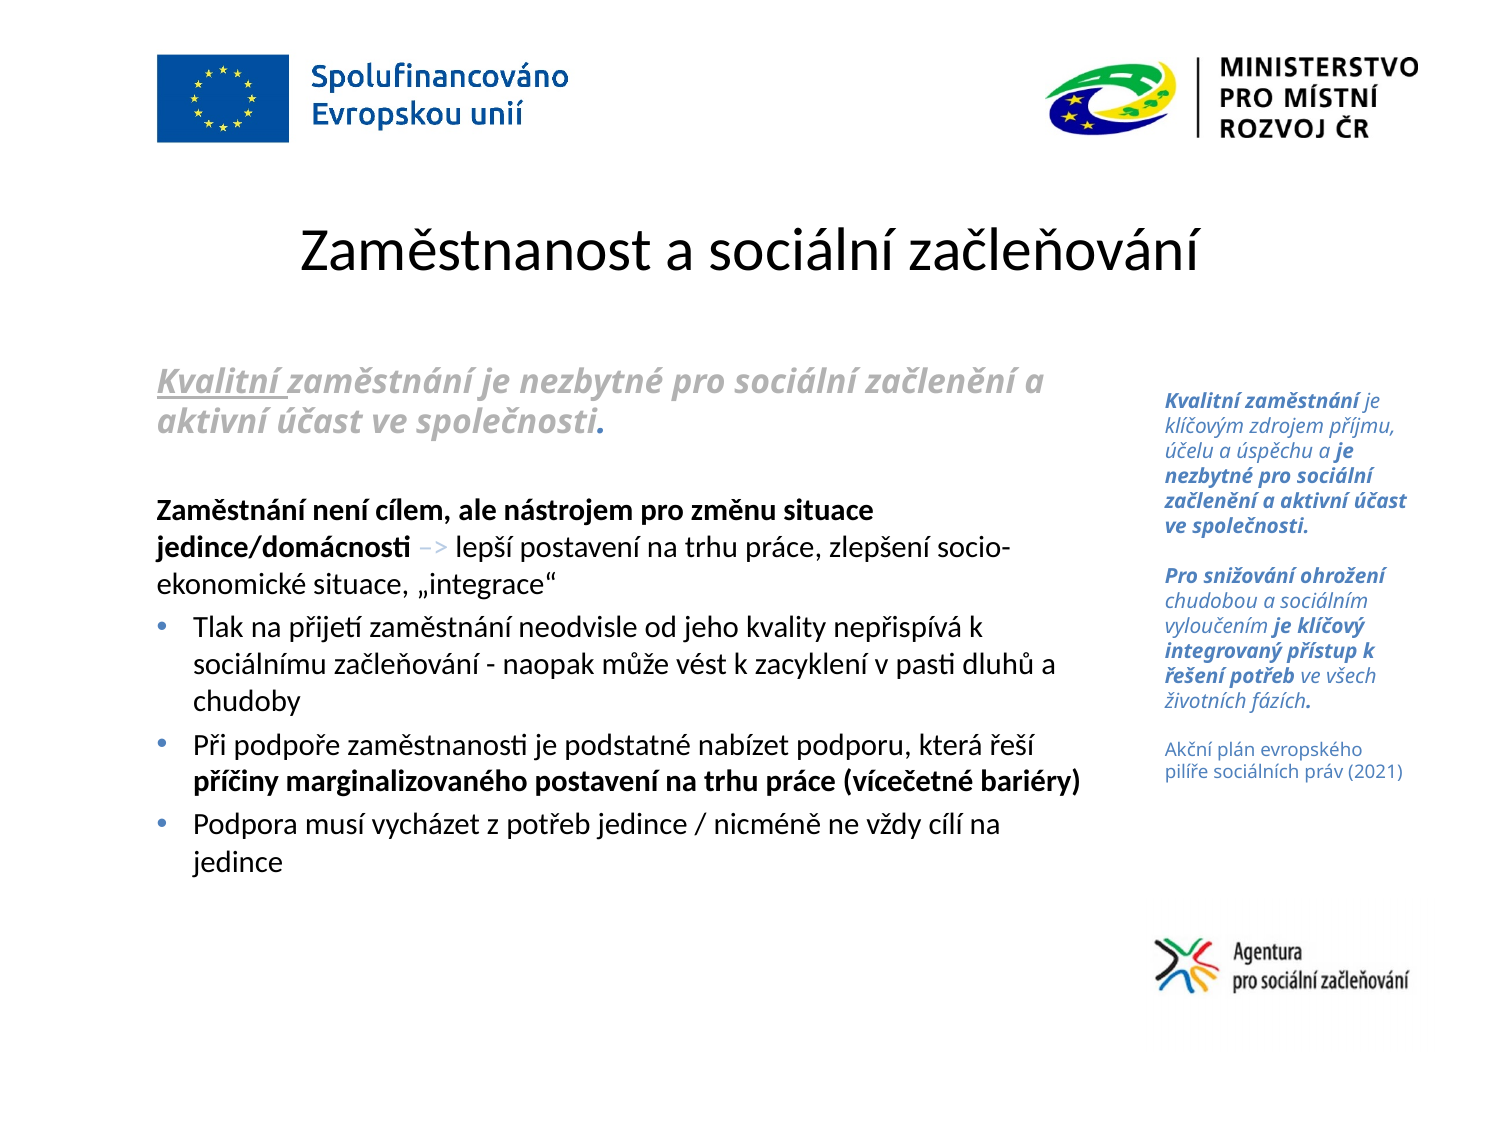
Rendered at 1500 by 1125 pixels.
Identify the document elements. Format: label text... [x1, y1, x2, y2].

title Zaměstnanost a sociální začleňování [75, 200, 1425, 291]
text_box Kvalitní zaměstnání je klíčovým zdrojem příjmu, účelu a úspěchu a je nezbytné pro sociální začlenění a aktivní účast ve společnosti. Pro snižování ohrožení chudobou a sociálním vyloučením je klíčový integrovaný přístup k řešení potřeb ve všech životních fázích. Akční plán evropského pilíře sociálních práv (2021) [1104, 334, 1471, 814]
list Kvalitní zaměstnání je nezbytné pro sociální začlenění a aktivní účast ve společnosti. Zaměstnání není cílem, ale nástrojem pro změnu situace jedince/domácnosti –> lepší postavení na trhu práce, zlepšení socio-ekonomické situace, „integrace“ Tlak na přijetí zaměstnání neodvisle od jeho kvality nepřispívá k sociálnímu začleňování - naopak může vést k zacyklení v pasti dluhů a chudoby Při podpoře zaměstnanosti je podstatné nabízet podporu, která řeší příčiny marginalizovaného postavení na trhu práce (vícečetné bariéry) Podpora musí vycházet z potřeb jedince / nicméně ne vždy cílí na jedince [141, 352, 1103, 919]
picture [1138, 898, 1435, 1052]
picture [147, 40, 585, 154]
picture [1045, 57, 1418, 138]
